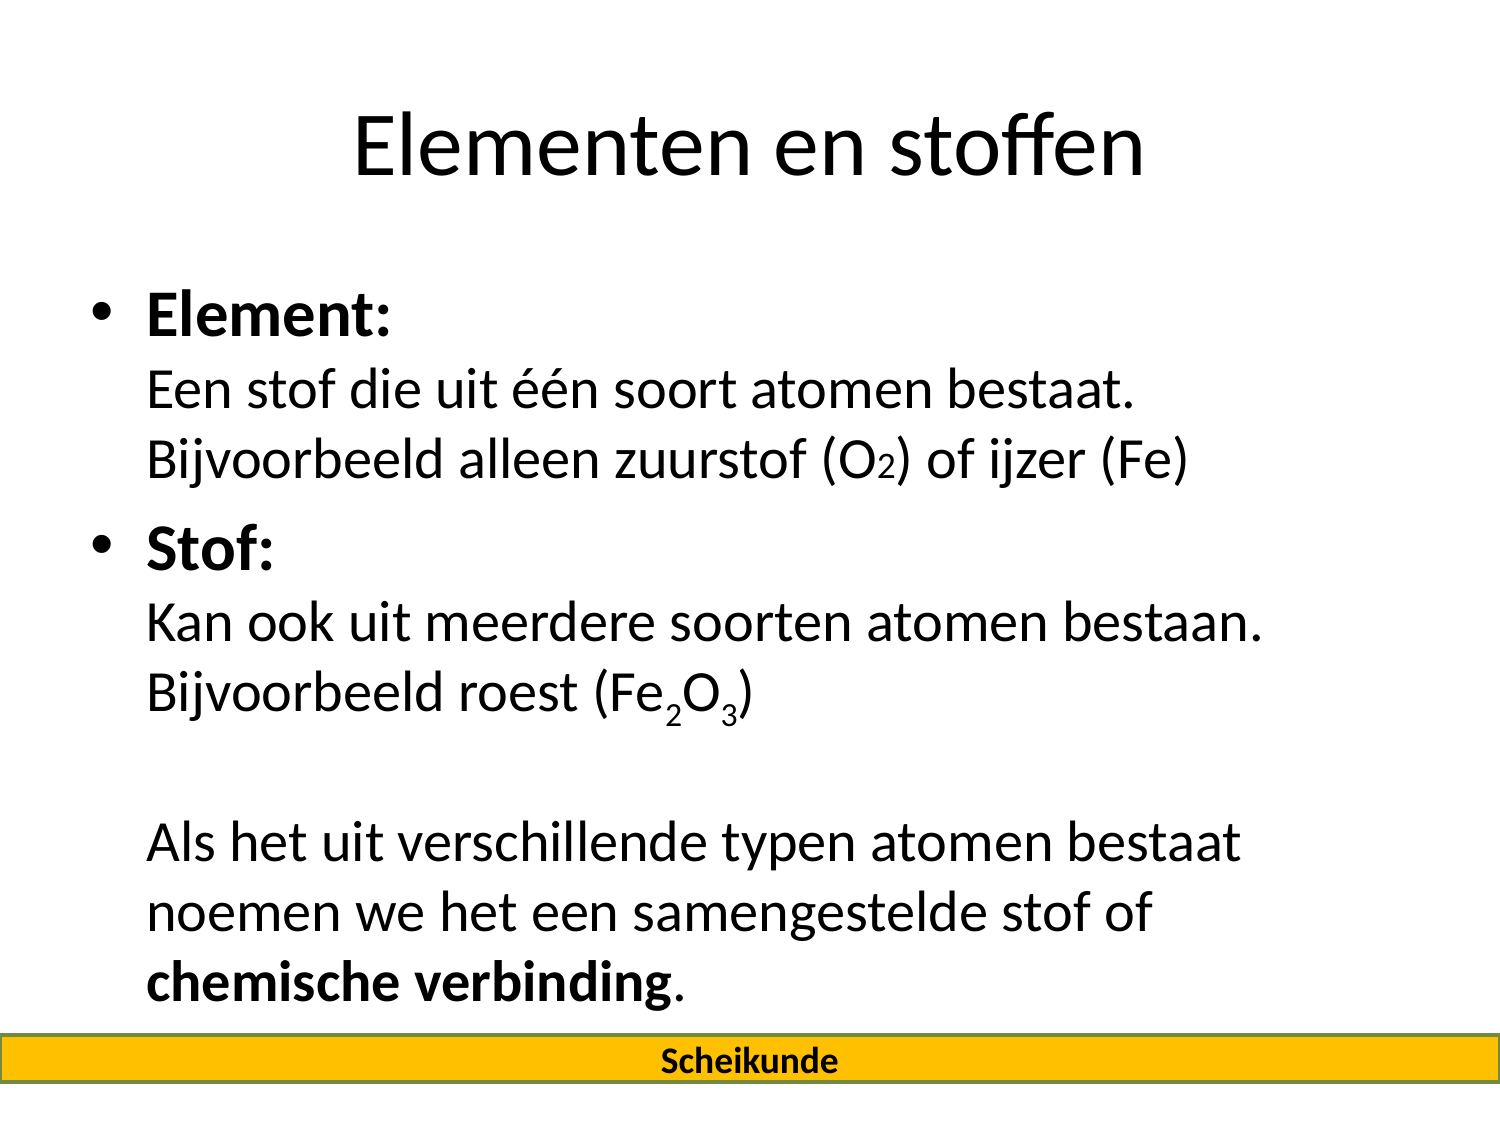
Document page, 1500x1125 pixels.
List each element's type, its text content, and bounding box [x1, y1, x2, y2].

title Elementen en stoffen [75, 45, 1425, 233]
list Element: Een stof die uit één soort atomen bestaat. Bijvoorbeeld alleen zuurstof (O2) of ijzer (Fe) Stof: Kan ook uit meerdere soorten atomen bestaan. Bijvoorbeeld roest (Fe2O3) Als het uit verschillende typen atomen bestaat noemen we het een samengestelde stof of chemische verbinding. [75, 262, 1425, 1033]
text_box Scheikunde [0, 1033, 1500, 1084]
